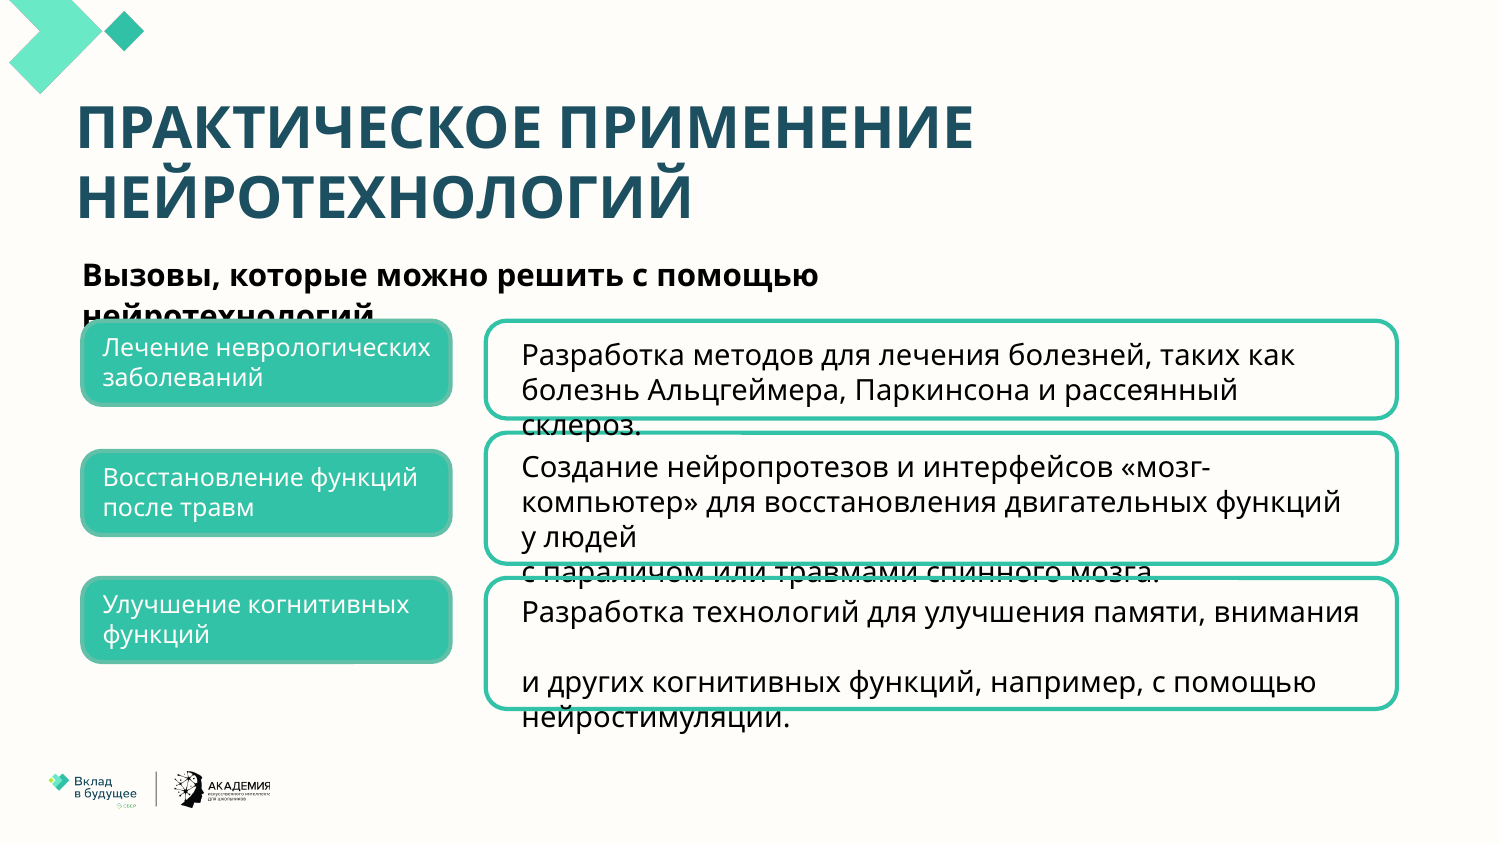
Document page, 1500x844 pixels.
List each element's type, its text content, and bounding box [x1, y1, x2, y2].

picture [31, 755, 271, 826]
text_box [485, 320, 1397, 419]
text_box [82, 577, 451, 662]
text_box Разработка методов для лечения болезней, таких как болезнь Альцгеймера, Паркинсона и рассеянный склероз. [513, 328, 1369, 449]
text_box Вызовы, которые можно решить с помощью нейротехнологий [74, 243, 1091, 341]
text_box ПРАКТИЧЕСКОЕ ПРИМЕНЕНИЕ НЕЙРОТЕХНОЛОГИЙ [69, 84, 1210, 236]
text_box Лечение неврологических заболеваний [95, 324, 444, 399]
text_box [485, 577, 1397, 709]
text_box [82, 450, 451, 536]
text_box [1369, 432, 1397, 564]
text_box [82, 320, 451, 405]
text_box Улучшение когнитивных функций [95, 581, 438, 656]
text_box Разработка технологий для улучшения памяти, внимания и других когнитивных функций, например, с помощью нейростимуляции. [513, 585, 1369, 741]
text_box Создание нейропротезов и интерфейсов «мозг-компьютер» для восстановления двигательных функций у людей с параличом или травмами спинного мозга. [513, 449, 1369, 577]
text_box Восстановление функций после травм [95, 454, 438, 530]
text_box [485, 432, 513, 564]
picture [9, 0, 144, 94]
